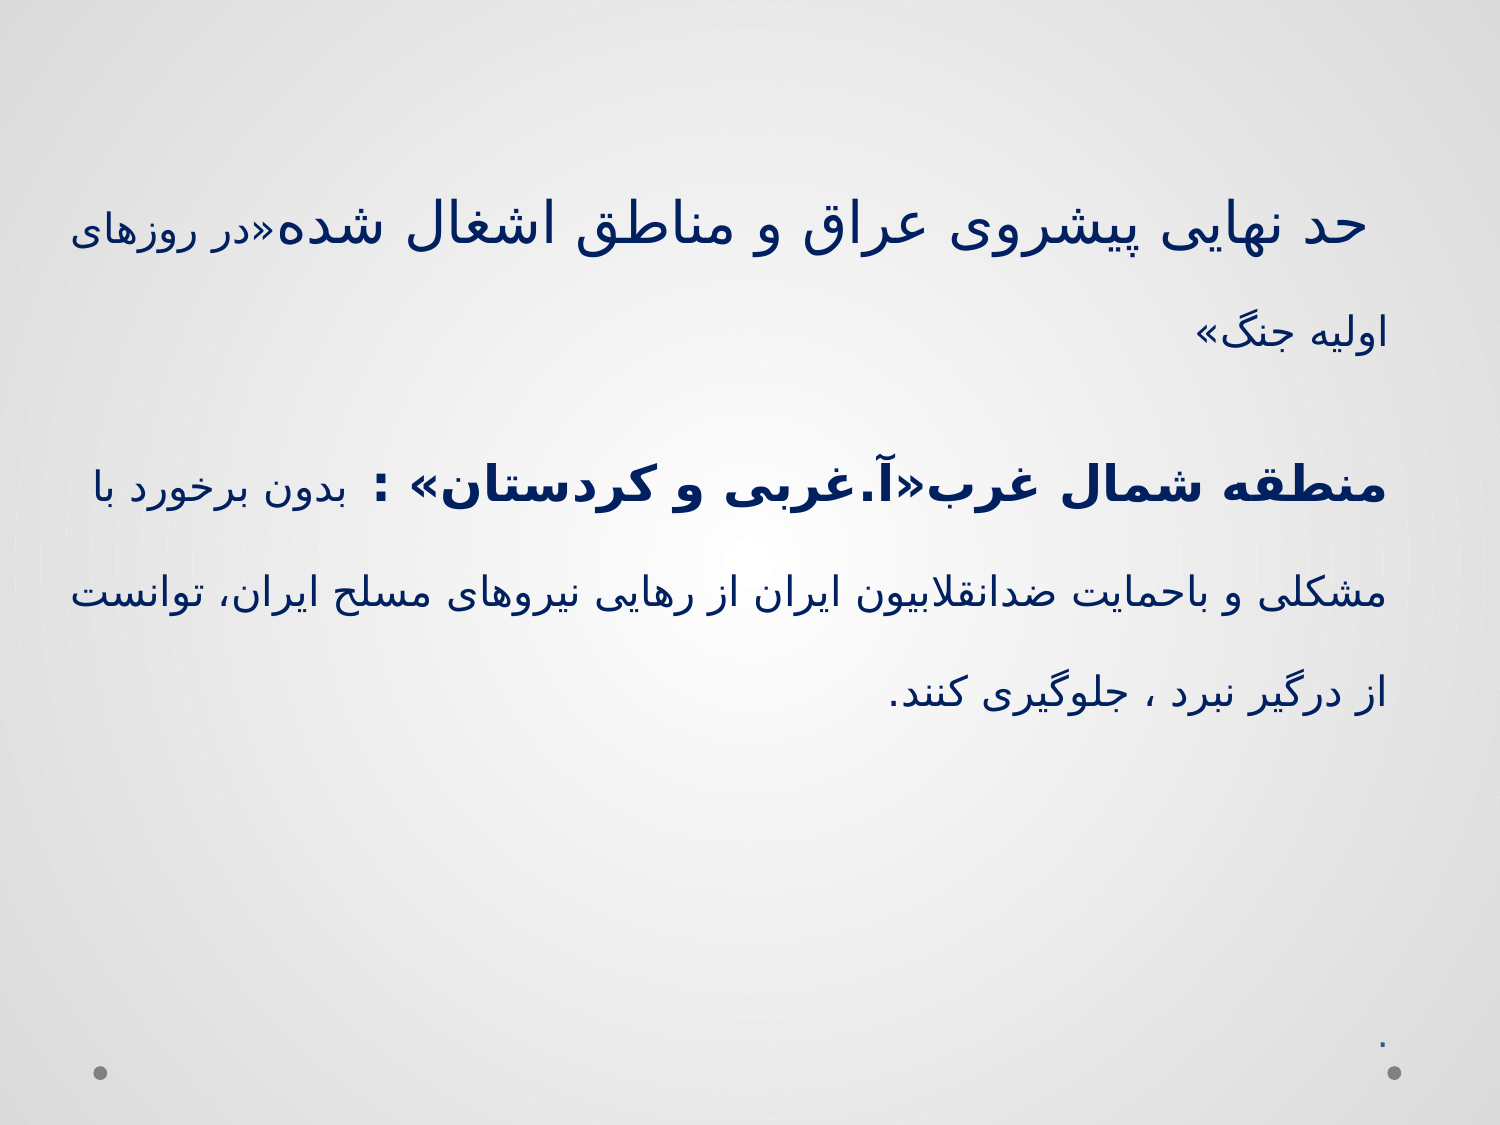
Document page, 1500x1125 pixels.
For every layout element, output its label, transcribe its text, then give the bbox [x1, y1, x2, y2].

title حد نهایی پیشروی عراق و مناطق اشغال شده«در روزهای اولیه جنگ» منطقه شمال غرب«آ.غربی و کردستان» : بدون برخورد با مشکلی و باحمایت ضدانقلابیون ایران از رهایی نیروهای مسلح ایران، توانست از درگیر نبرد ، جلوگیری کنند. . [41, 314, 1404, 1125]
